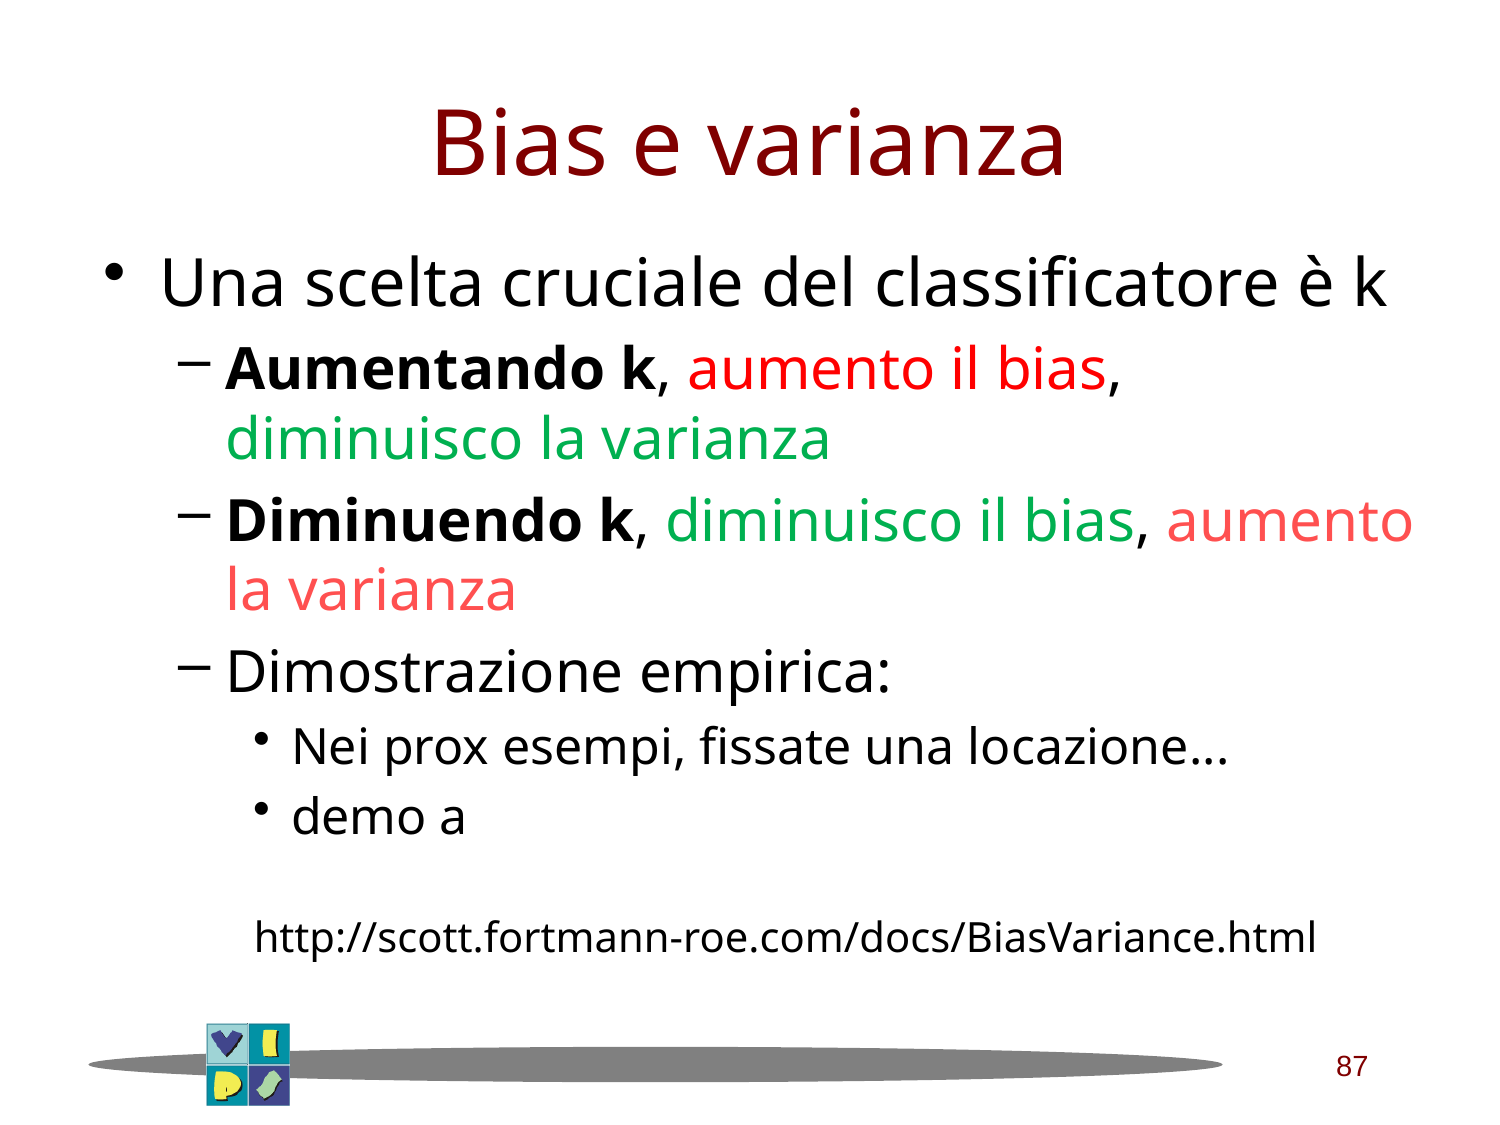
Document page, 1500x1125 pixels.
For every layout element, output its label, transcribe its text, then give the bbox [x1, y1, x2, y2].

picture [206, 1023, 290, 1106]
title Bias e varianza [75, 45, 1425, 233]
list Una scelta cruciale del classificatore è k Aumentando k, aumento il bias, diminuisco la varianza Diminuendo k, diminuisco il bias, aumento la varianza Dimostrazione empirica: Nei prox esempi, fissate una locazione... demo a http://scott.fortmann-roe.com/docs/BiasVariance.html [88, 231, 1439, 975]
slide_number 87 [1033, 1039, 1384, 1118]
